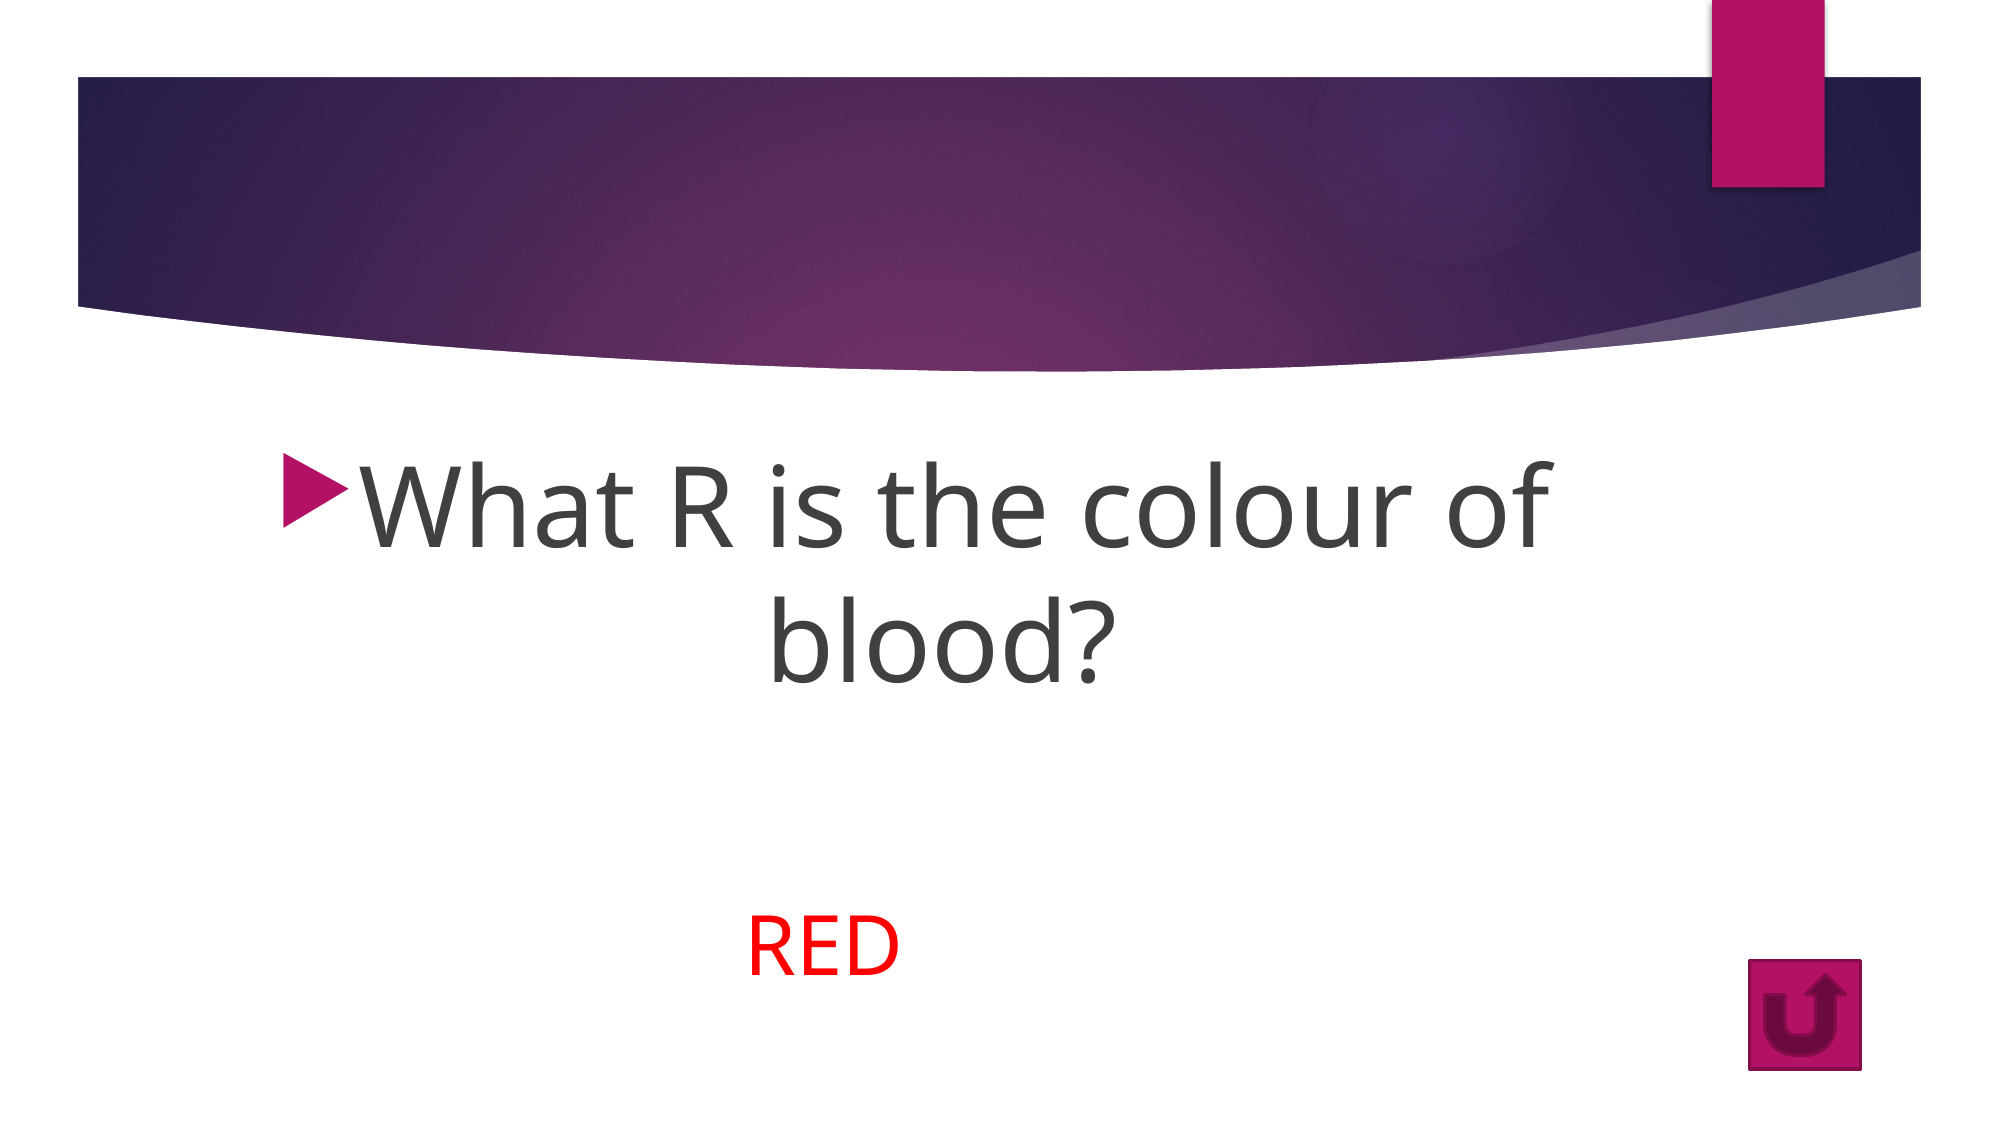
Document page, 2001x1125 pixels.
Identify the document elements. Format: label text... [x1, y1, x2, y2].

text_box RED [729, 884, 1204, 1000]
text_box [1748, 959, 1862, 1071]
list What R is the colour of blood? [189, 427, 1638, 988]
